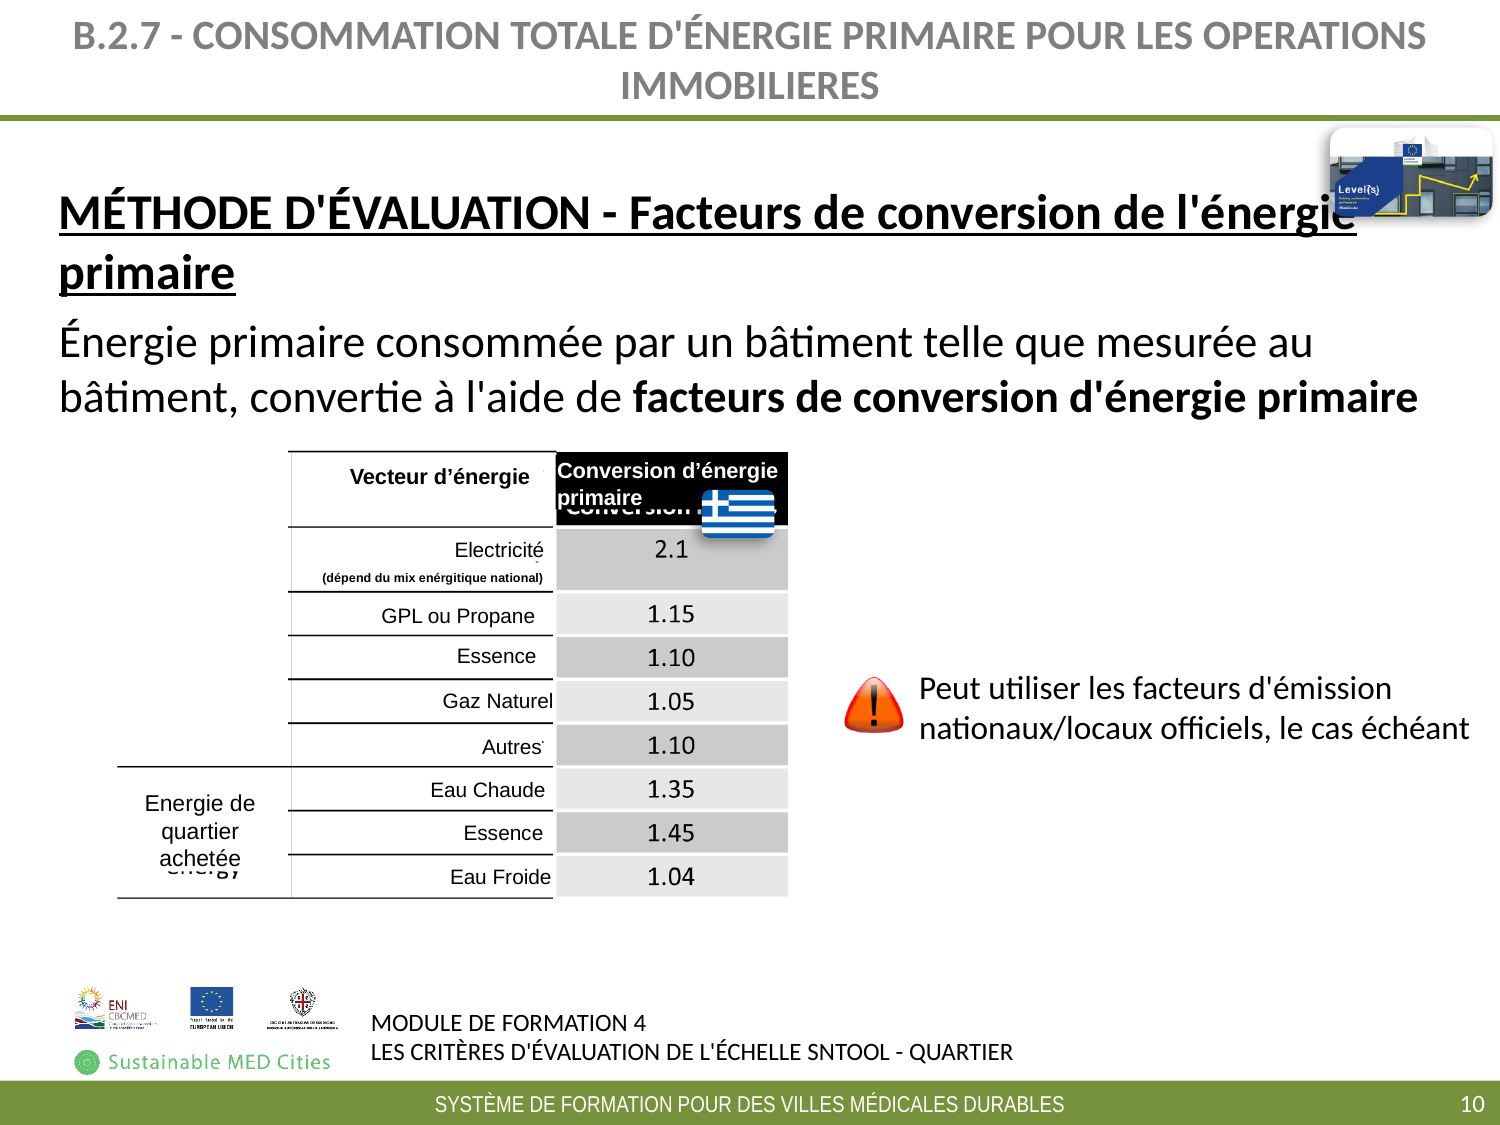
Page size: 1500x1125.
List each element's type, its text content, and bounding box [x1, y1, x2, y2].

title B.2.7 - CONSOMMATION TOTALE D'ÉNERGIE PRIMAIRE POUR LES OPERATIONS IMMOBILIERES [0, 0, 1500, 117]
picture [62, 978, 356, 1080]
slide_number ‹#› [1149, 1072, 1500, 1125]
picture [1329, 127, 1493, 217]
picture [117, 447, 790, 910]
picture [841, 673, 905, 735]
text_box Peut utiliser les facteurs d'émission nationaux/locaux officiels, le cas échéant [904, 658, 1493, 754]
list MÉTHODE D'ÉVALUATION - Facteurs de conversion de l'énergie primaire Énergie primaire consommée par un bâtiment telle que mesurée au bâtiment, convertie à l'aide de facteurs de conversion d'énergie primaire [43, 172, 1493, 355]
